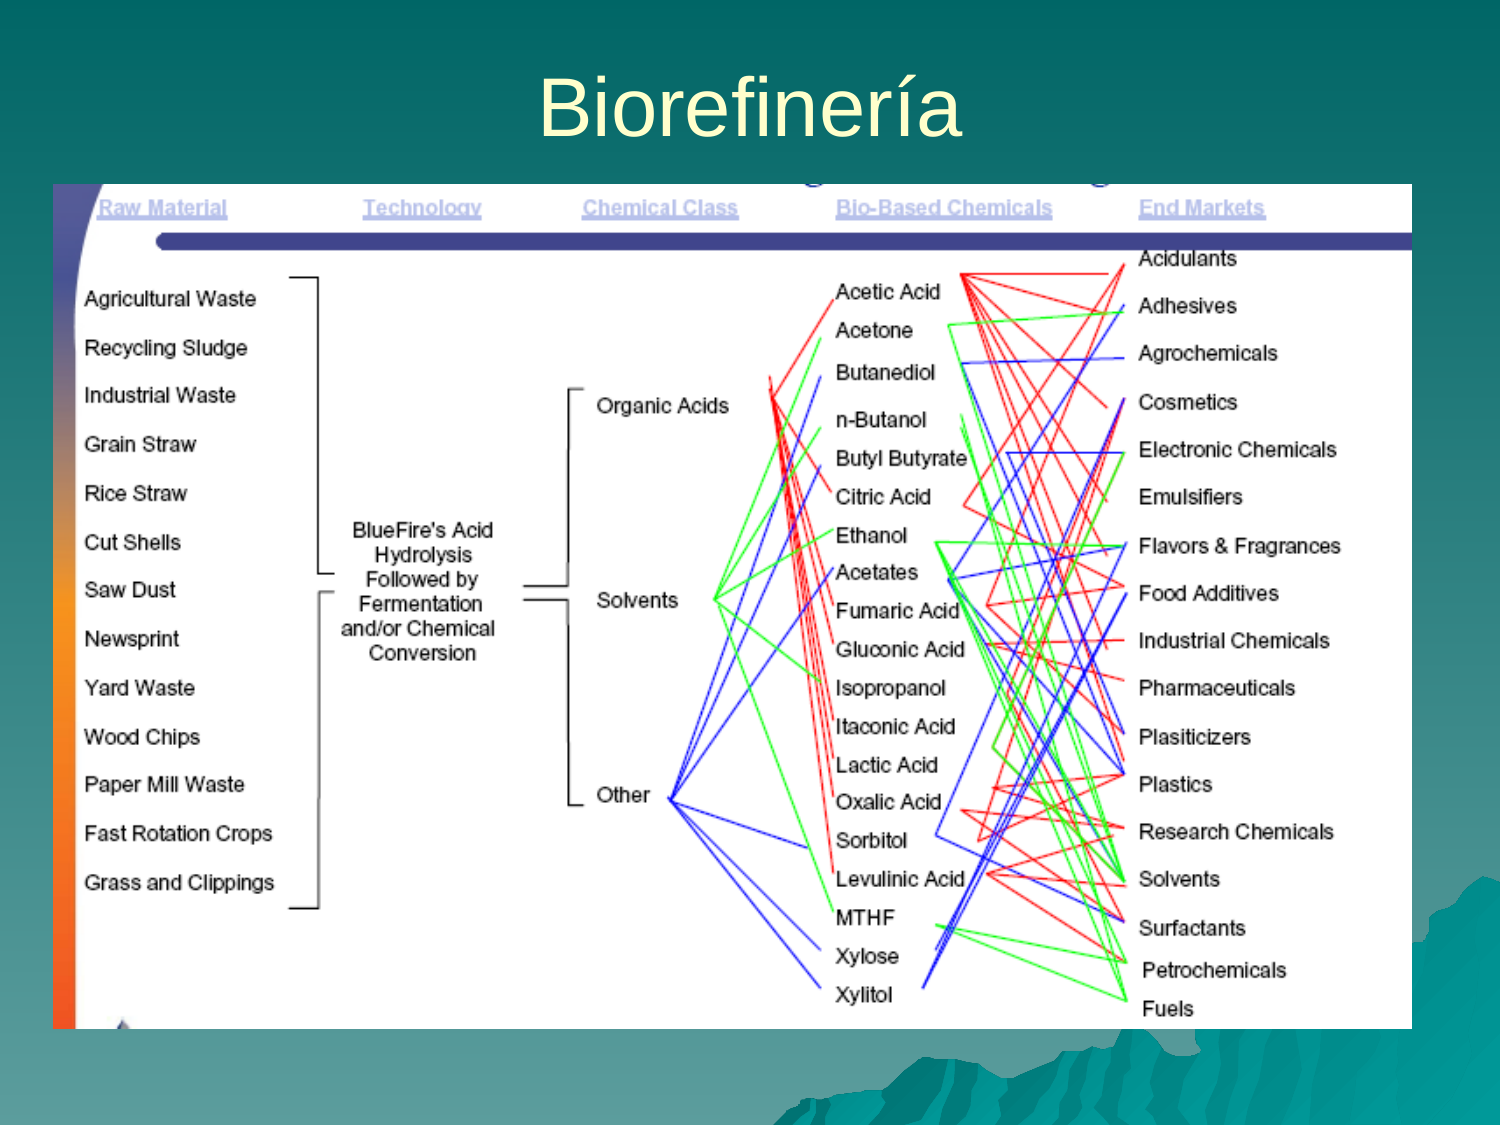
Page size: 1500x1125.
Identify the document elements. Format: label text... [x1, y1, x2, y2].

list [52, 184, 1412, 1029]
title Biorefinería [74, 44, 1426, 162]
